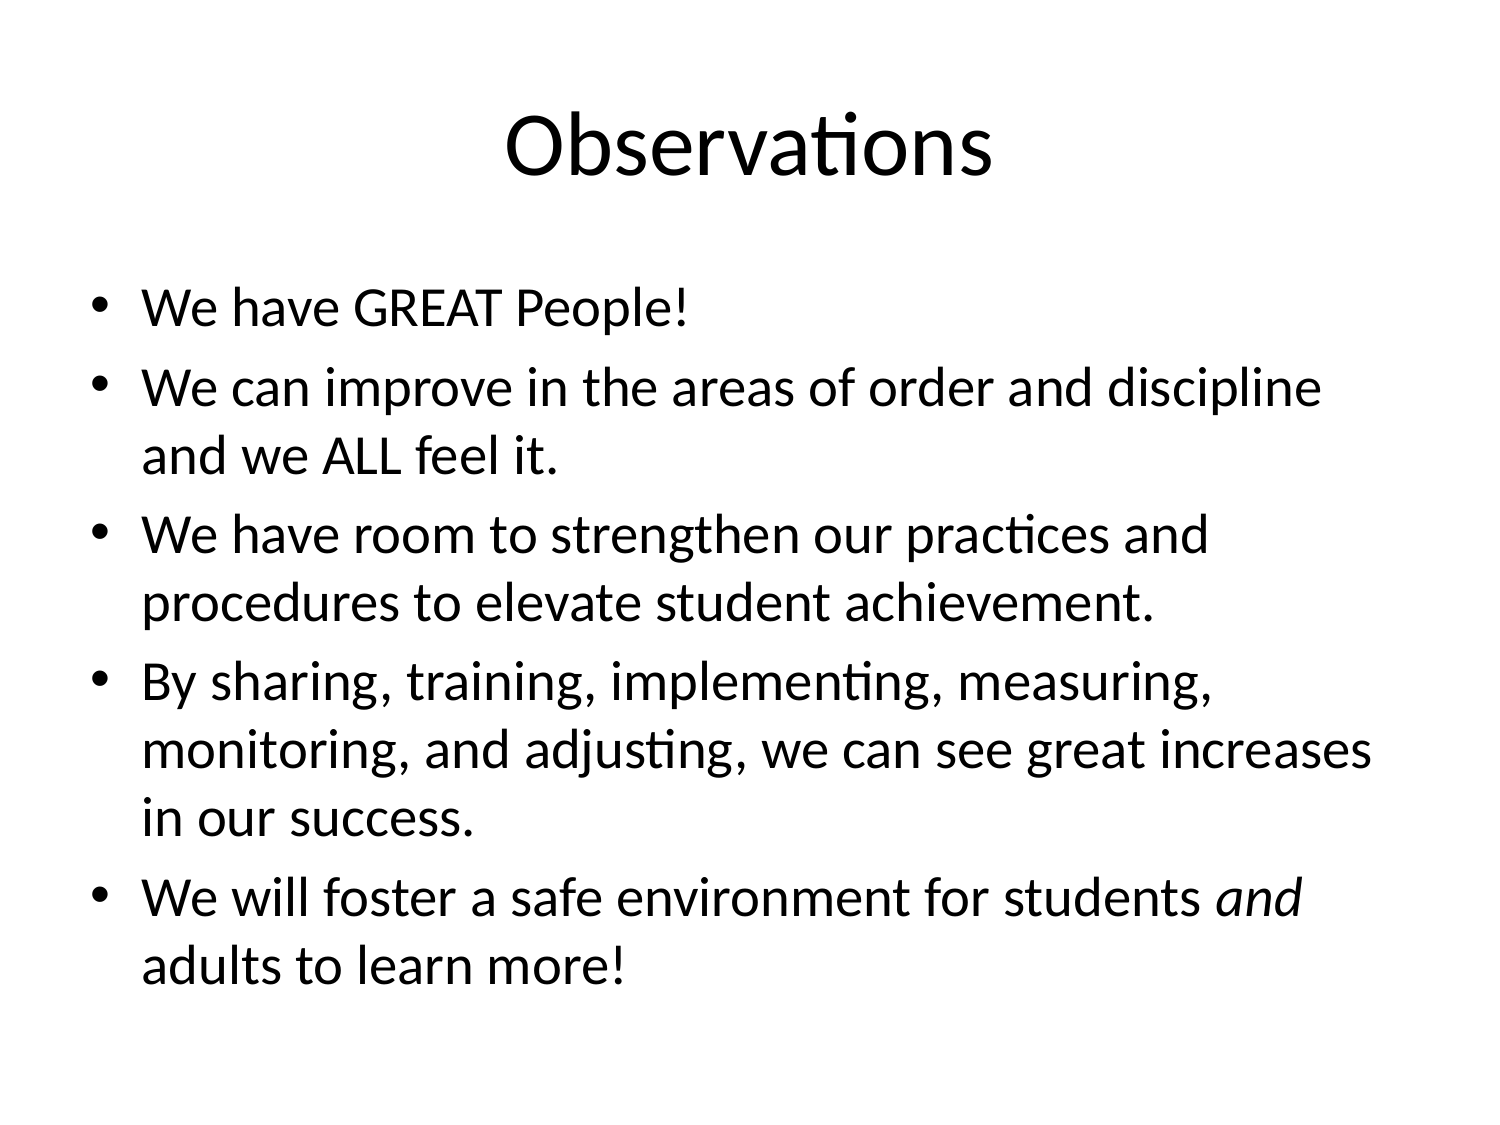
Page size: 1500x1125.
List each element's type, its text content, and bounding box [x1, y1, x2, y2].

title Observations [75, 45, 1425, 233]
list We have GREAT People! We can improve in the areas of order and discipline and we ALL feel it. We have room to strengthen our practices and procedures to elevate student achievement. By sharing, training, implementing, measuring, monitoring, and adjusting, we can see great increases in our success. We will foster a safe environment for students and adults to learn more! [75, 262, 1425, 1005]
